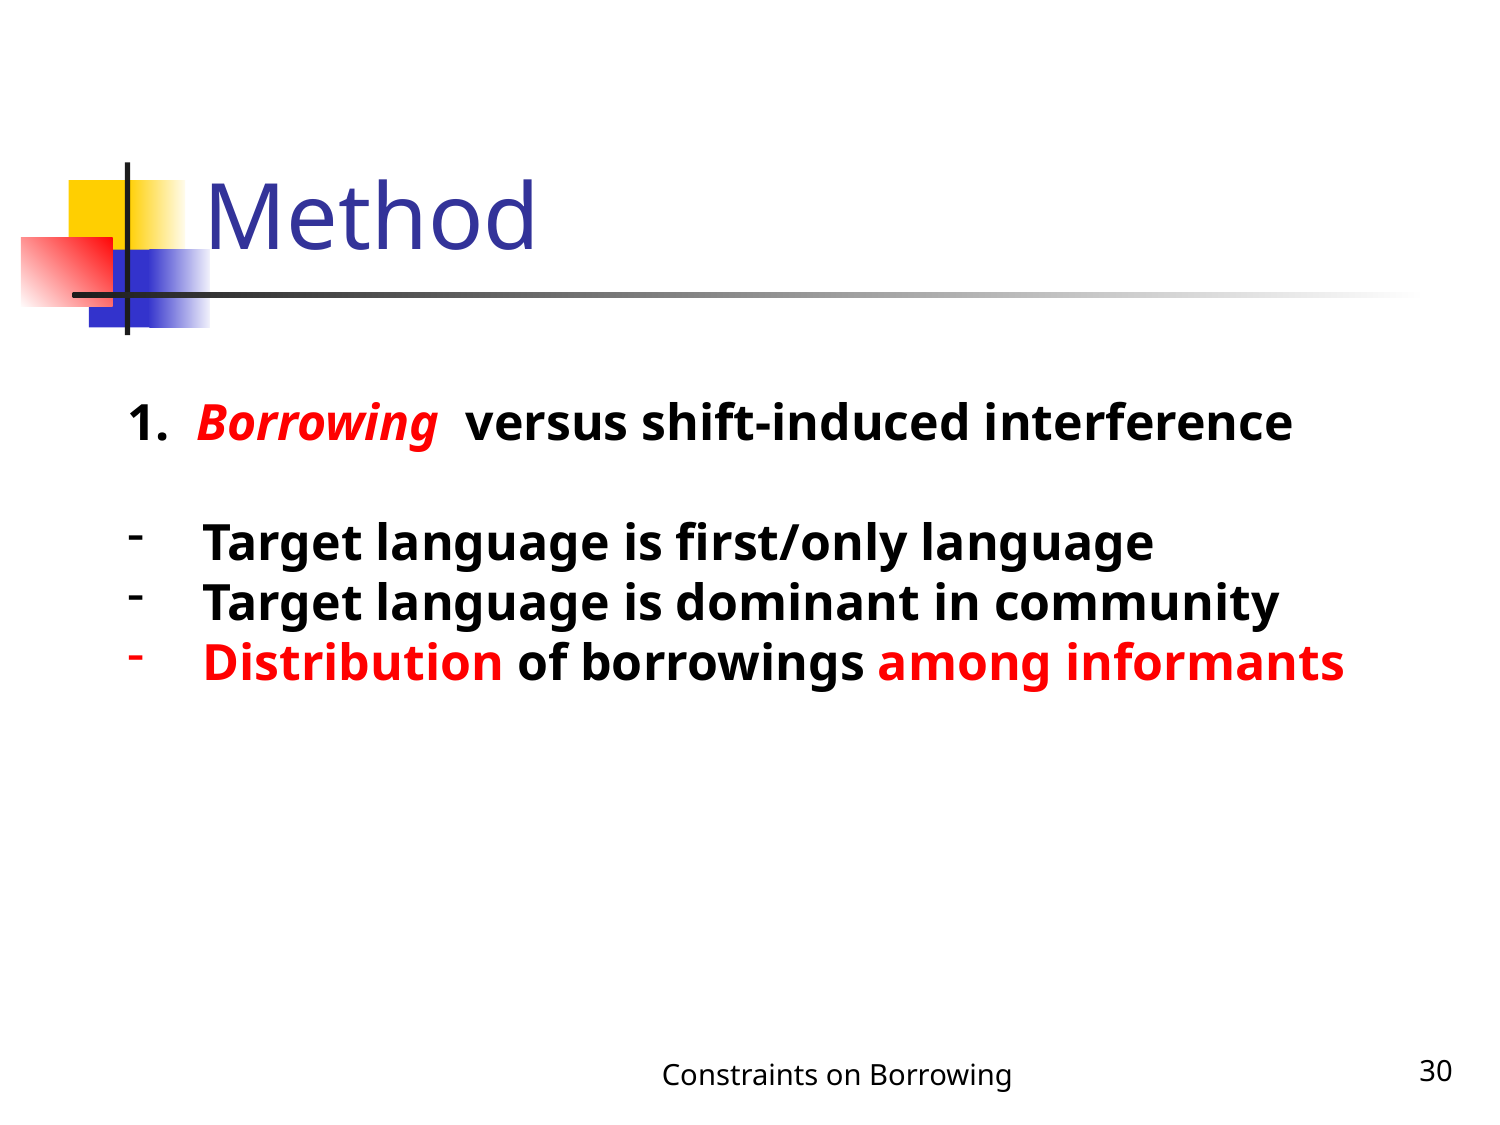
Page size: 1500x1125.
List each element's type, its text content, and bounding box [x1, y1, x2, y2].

slide_number 30 [1154, 1023, 1468, 1100]
footer Constraints on Borrowing [599, 1023, 1076, 1100]
title Method [188, 34, 1468, 276]
text_box 1. Borrowing versus shift-induced interference Target language is first/only language Target language is dominant in community Distribution of borrowings among informants [112, 383, 1388, 698]
